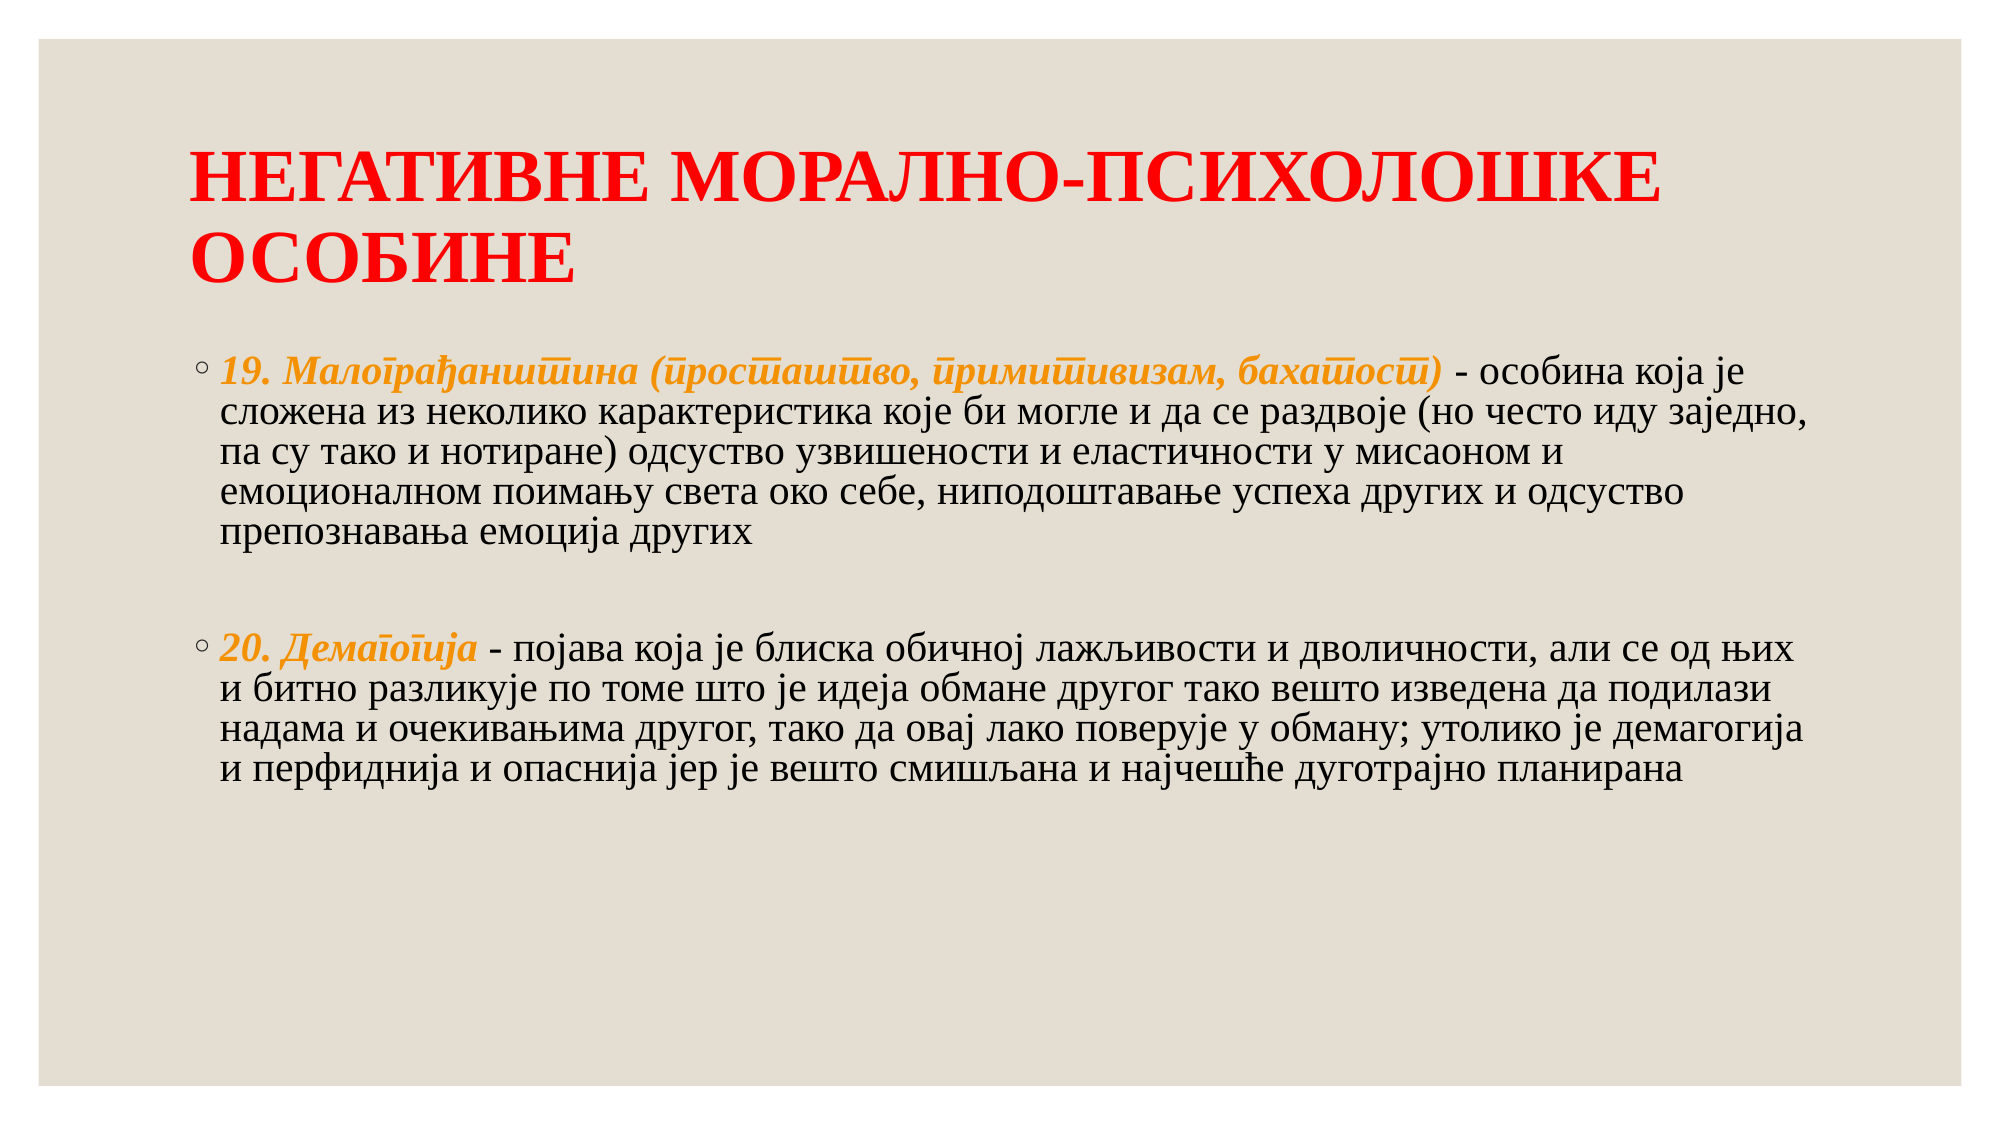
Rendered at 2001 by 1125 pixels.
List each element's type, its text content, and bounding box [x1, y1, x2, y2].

title НЕГАТИВНЕ МОРАЛНО-ПСИХОЛОШКЕ ОСОБИНЕ [174, 105, 1825, 331]
list 19. Малограђанштина (просташтво, примитивизам, бахатост) - особина која је сложена из неколико карактеристика које би могле и да се раздвоје (но често иду заједно, па су тако и нотиране) одсуство узвишености и еластичности у мисаоном и емоционалном поимању света око себе, ниподоштавање успеха других и одсуство препознавања емоција других 20. Демагогија - појава која је блиска обичној лажљивости и дволичности, али се од њих и битно разликује по томе што је идеја обмане другог тако вешто изведена да подилази надама и очекивањима другог, тако да овај лако поверује у обману; утолико је демагогија и перфиднија и опаснија јер је вешто смишљана и најчешће дуготрајно планирана [174, 345, 1825, 990]
